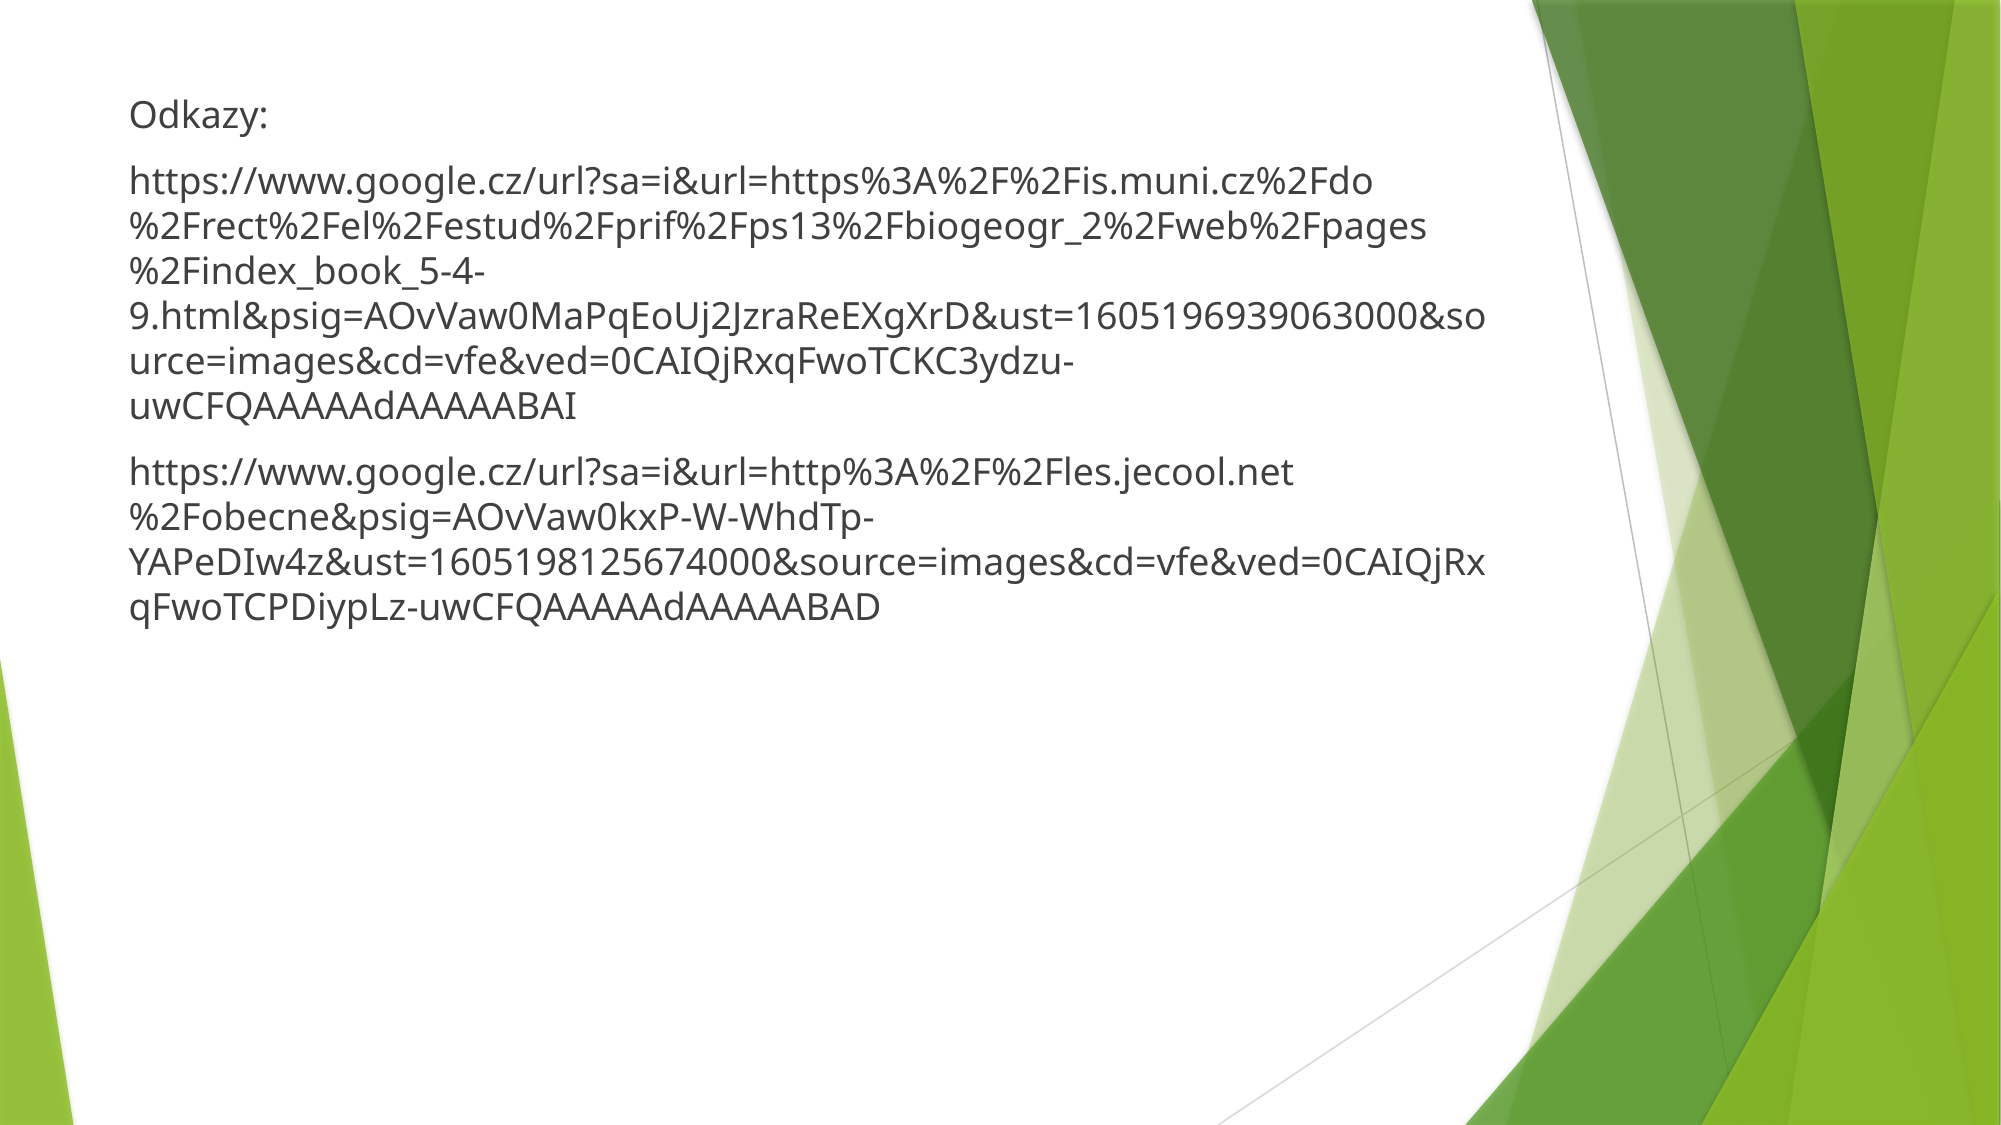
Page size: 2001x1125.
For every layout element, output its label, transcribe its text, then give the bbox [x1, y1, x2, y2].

list Odkazy: https://www.google.cz/url?sa=i&url=https%3A%2F%2Fis.muni.cz%2Fdo%2Frect%2Fel%2Festud%2Fprif%2Fps13%2Fbiogeogr_2%2Fweb%2Fpages%2Findex_book_5-4-9.html&psig=AOvVaw0MaPqEoUj2JzraReEXgXrD&ust=1605196939063000&source=images&cd=vfe&ved=0CAIQjRxqFwoTCKC3ydzu-uwCFQAAAAAdAAAAABAI https://www.google.cz/url?sa=i&url=http%3A%2F%2Fles.jecool.net%2Fobecne&psig=AOvVaw0kxP-W-WhdTp-YAPeDIw4z&ust=1605198125674000&source=images&cd=vfe&ved=0CAIQjRxqFwoTCPDiypLz-uwCFQAAAAAdAAAAABAD [113, 83, 1522, 991]
